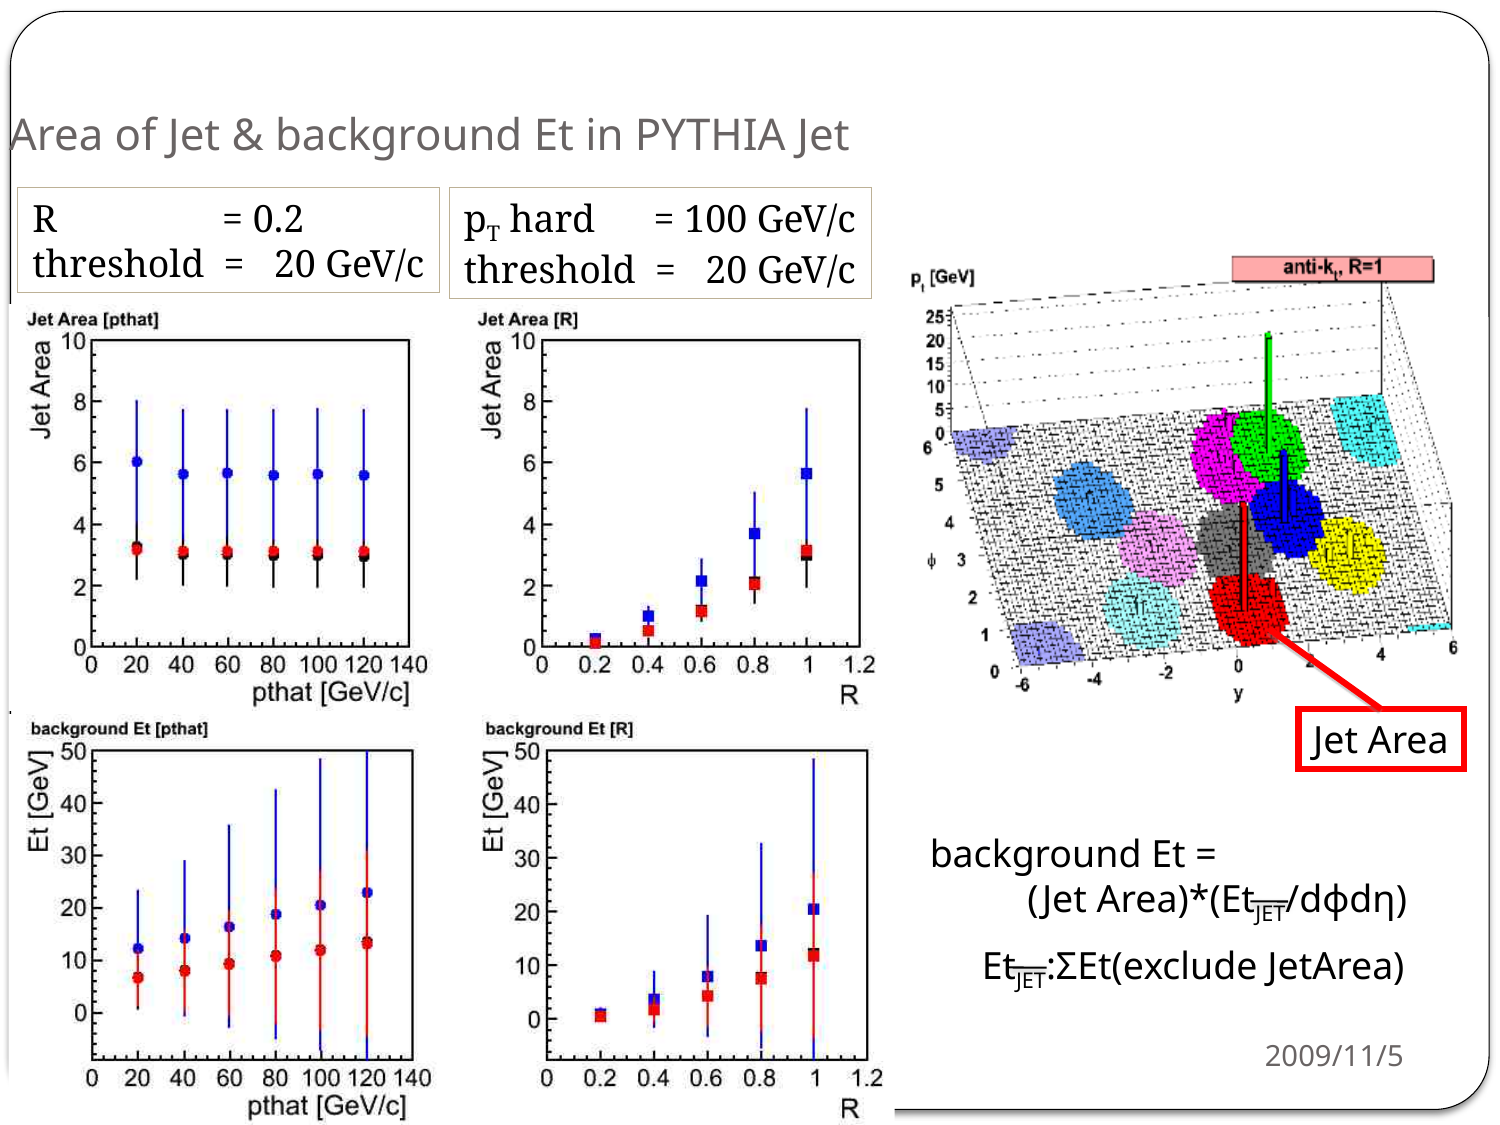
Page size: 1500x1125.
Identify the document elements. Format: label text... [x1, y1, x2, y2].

text_box pT hard = 100 GeV/c threshold = 20 GeV/c [449, 187, 872, 299]
text_box Jet Area [1298, 717, 1464, 769]
picture [904, 248, 1467, 710]
text_box background Et = (Jet Area)*(EtJET/dϕdη) [915, 822, 1423, 934]
text_box R = 0.2 threshold = 20 GeV/c [17, 187, 440, 293]
title Area of Jet & background Et in PYTHIA Jet [0, 56, 1345, 175]
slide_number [1012, 1015, 1419, 1094]
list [8, 304, 895, 711]
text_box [1284, 612, 1366, 726]
text_box EtJET:ΣEt(exclude JetArea) [967, 934, 1420, 1001]
picture [8, 714, 895, 1125]
